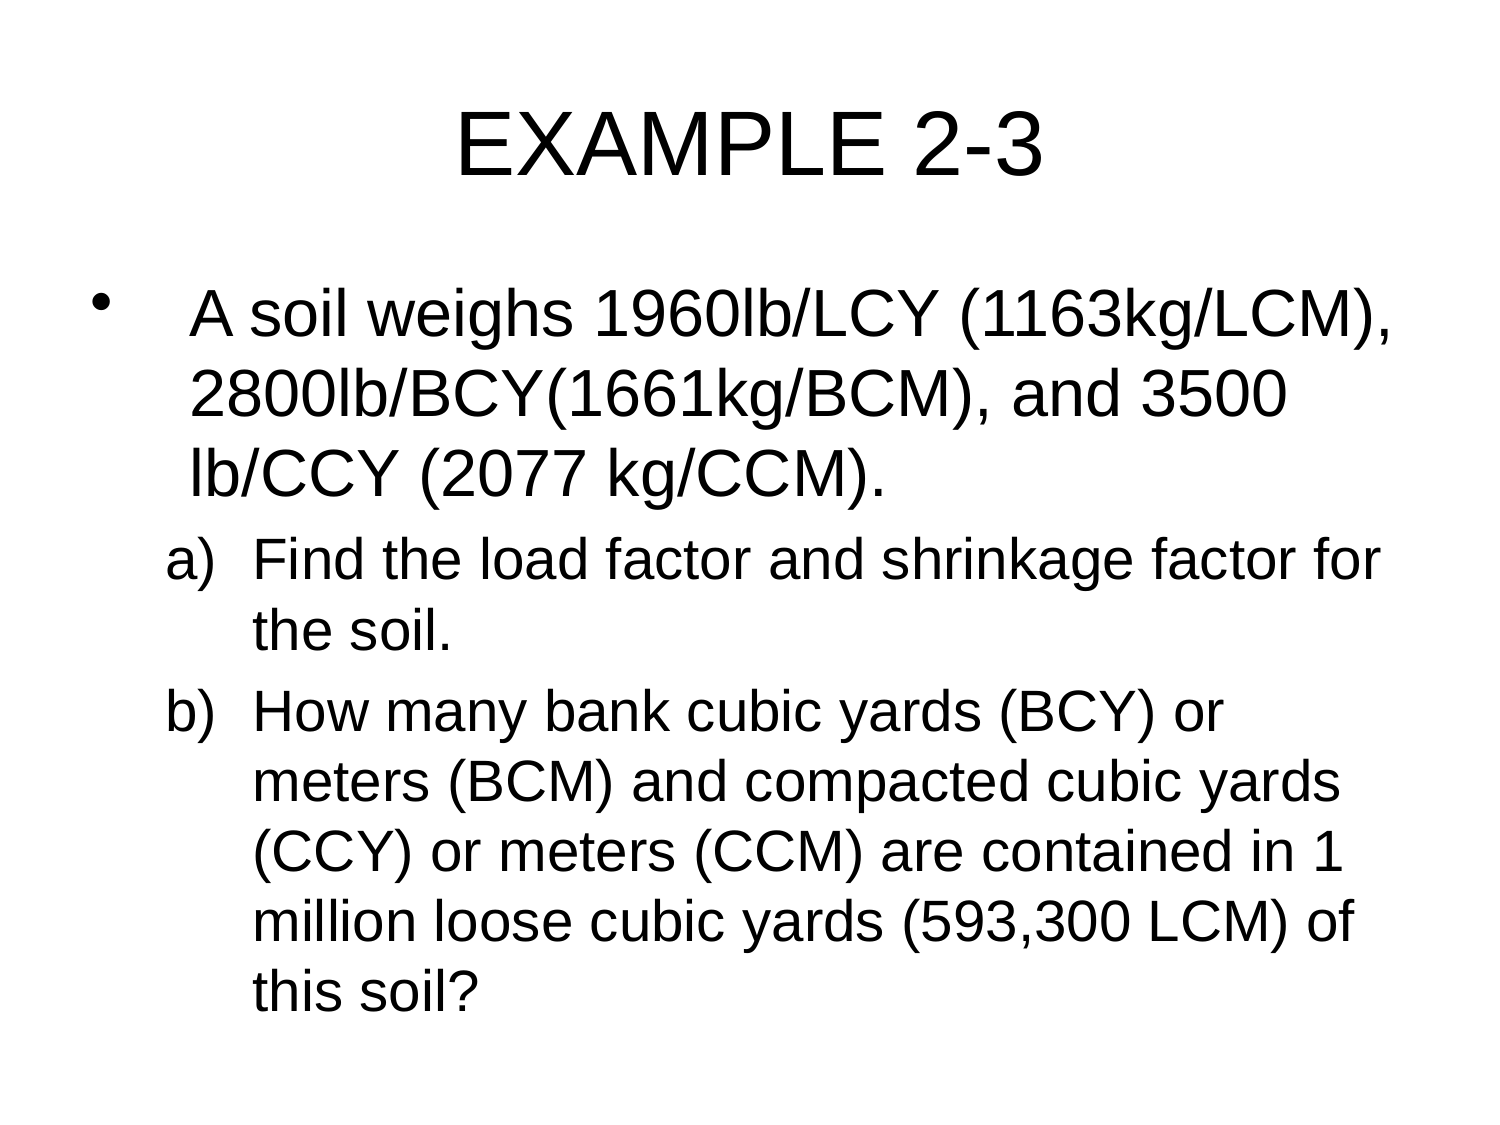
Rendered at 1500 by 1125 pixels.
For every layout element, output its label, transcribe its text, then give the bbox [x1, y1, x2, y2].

title EXAMPLE 2-3 [74, 44, 1426, 233]
list A soil weighs 1960lb/LCY (1163kg/LCM), 2800lb/BCY(1661kg/BCM), and 3500 lb/CCY (2077 kg/CCM). Find the load factor and shrinkage factor for the soil. How many bank cubic yards (BCY) or meters (BCM) and compacted cubic yards (CCY) or meters (CCM) are contained in 1 million loose cubic yards (593,300 LCM) of this soil? [74, 262, 1426, 1088]
